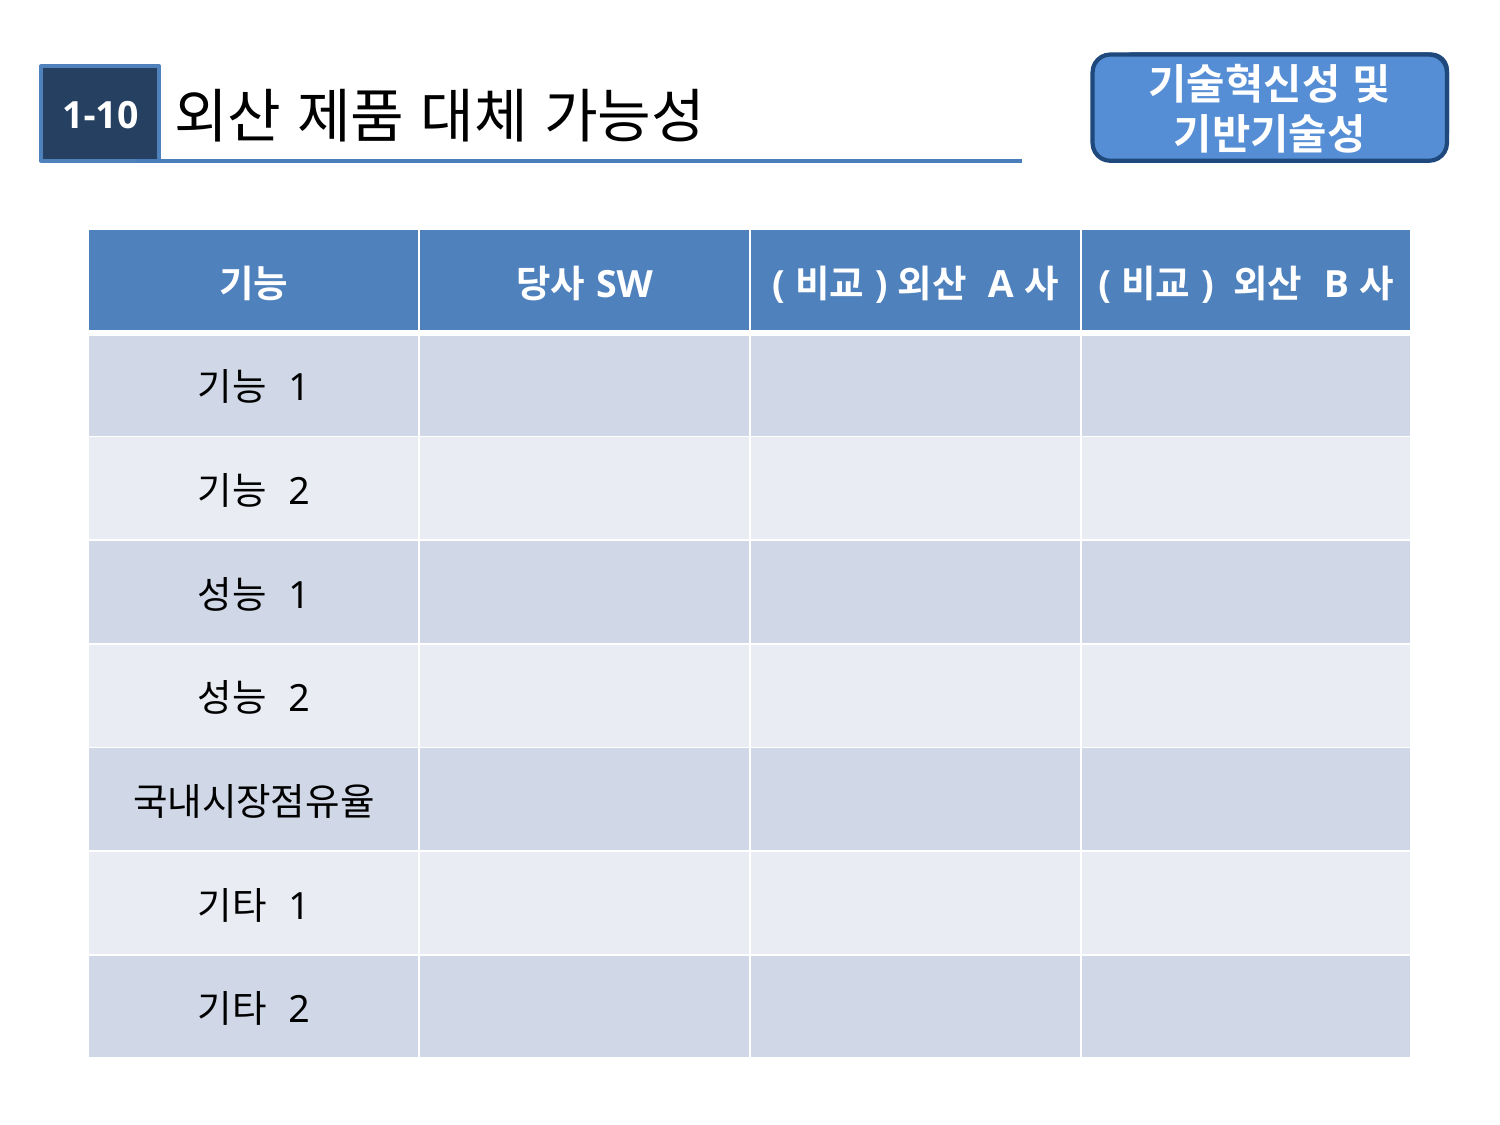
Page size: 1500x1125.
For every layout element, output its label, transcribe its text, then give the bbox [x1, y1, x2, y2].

table_cell [420, 541, 749, 643]
table_cell [1082, 645, 1410, 747]
table_header 기능 [89, 230, 418, 330]
table_header (비교)외산 A사 [751, 230, 1080, 330]
table_cell [1082, 748, 1410, 850]
text_box 기술혁신성 및 기반기술성 [1090, 52, 1450, 163]
table_cell [1082, 336, 1410, 436]
table_cell [1082, 956, 1410, 1057]
table_cell [420, 748, 749, 850]
table_cell [1082, 437, 1410, 539]
table_cell 국내시장점유율 [89, 748, 418, 850]
table_cell [1082, 541, 1410, 643]
table_header 당사SW [420, 230, 749, 330]
table_cell 성능 1 [89, 541, 418, 643]
table_cell [420, 645, 749, 747]
table_cell [751, 748, 1080, 850]
table_cell 기능 2 [89, 437, 418, 539]
table_cell [751, 541, 1080, 643]
table_cell 기능 1 [89, 336, 418, 436]
table_cell [420, 336, 749, 436]
table_cell 기타 1 [89, 852, 418, 954]
table_cell 기타 2 [89, 956, 418, 1057]
table_cell [751, 956, 1080, 1057]
table_cell [420, 956, 749, 1057]
table_cell [420, 437, 749, 539]
table_cell [751, 645, 1080, 747]
table_header (비교) 외산 B사 [1082, 230, 1410, 330]
table_cell [420, 852, 749, 954]
table_cell [1082, 852, 1410, 954]
table_cell [751, 336, 1080, 436]
table_cell 성능 2 [89, 645, 418, 747]
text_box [40, 66, 1034, 162]
table_cell [751, 852, 1080, 954]
table_cell [751, 437, 1080, 539]
